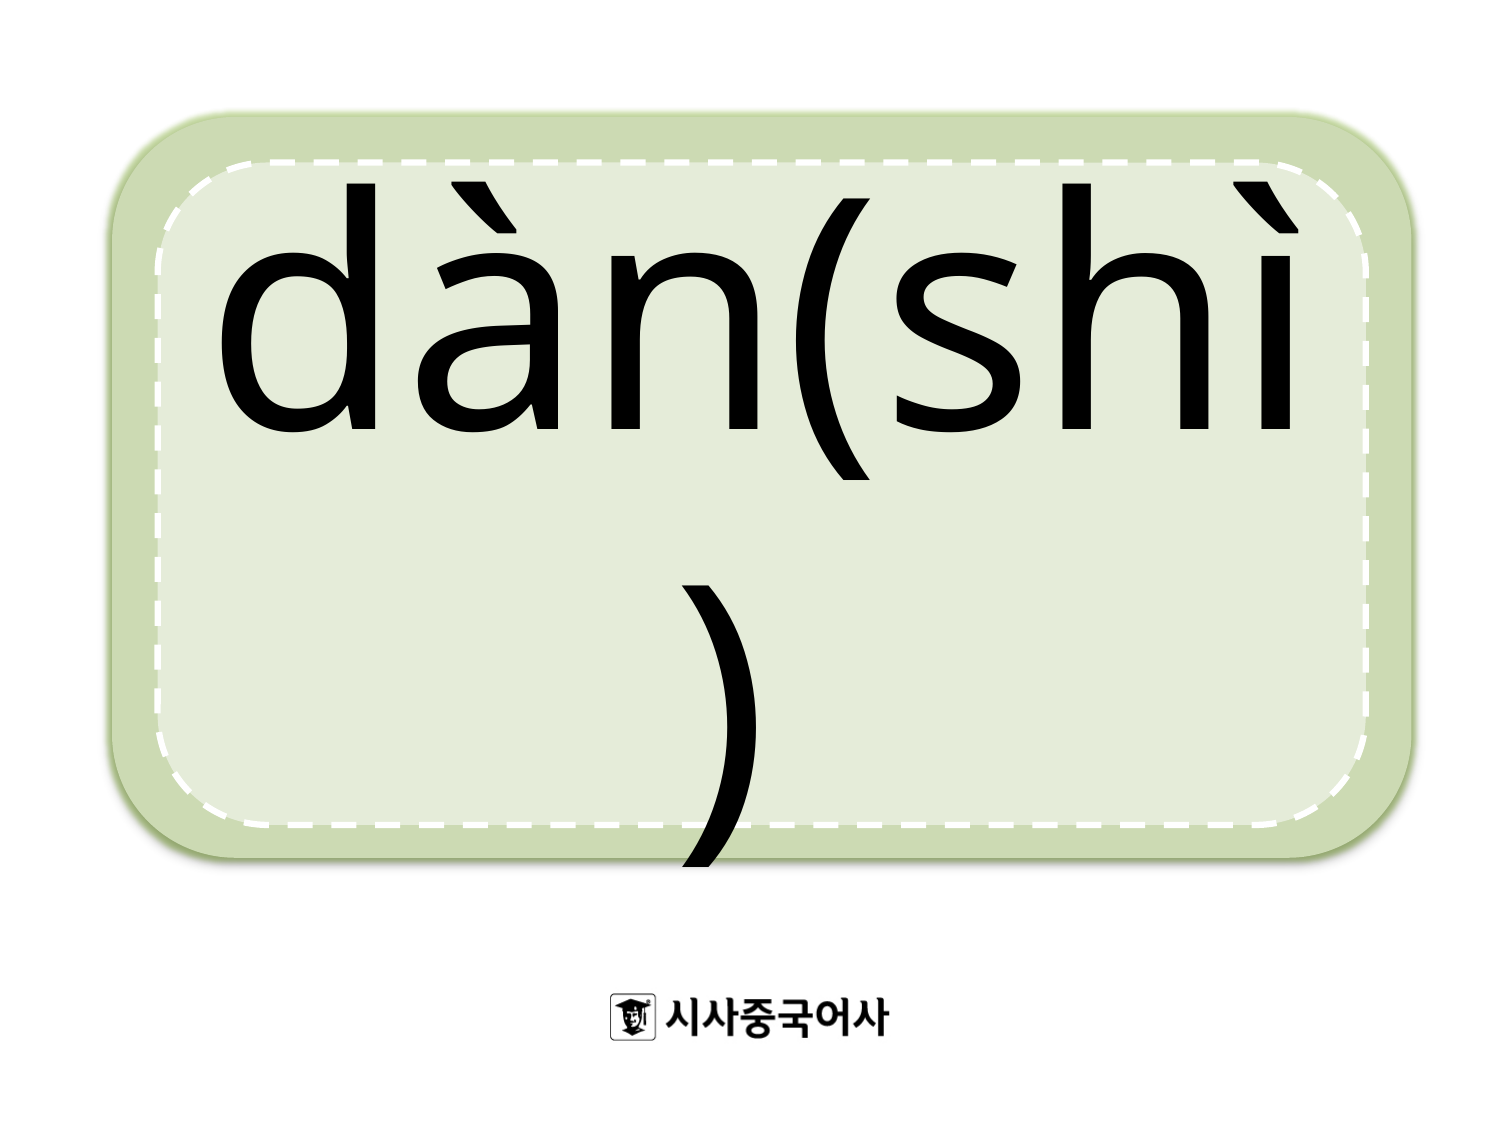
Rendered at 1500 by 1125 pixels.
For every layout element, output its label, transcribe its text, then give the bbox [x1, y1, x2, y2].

text_box dàn(shì) [157, 162, 1366, 825]
picture [602, 987, 898, 1047]
